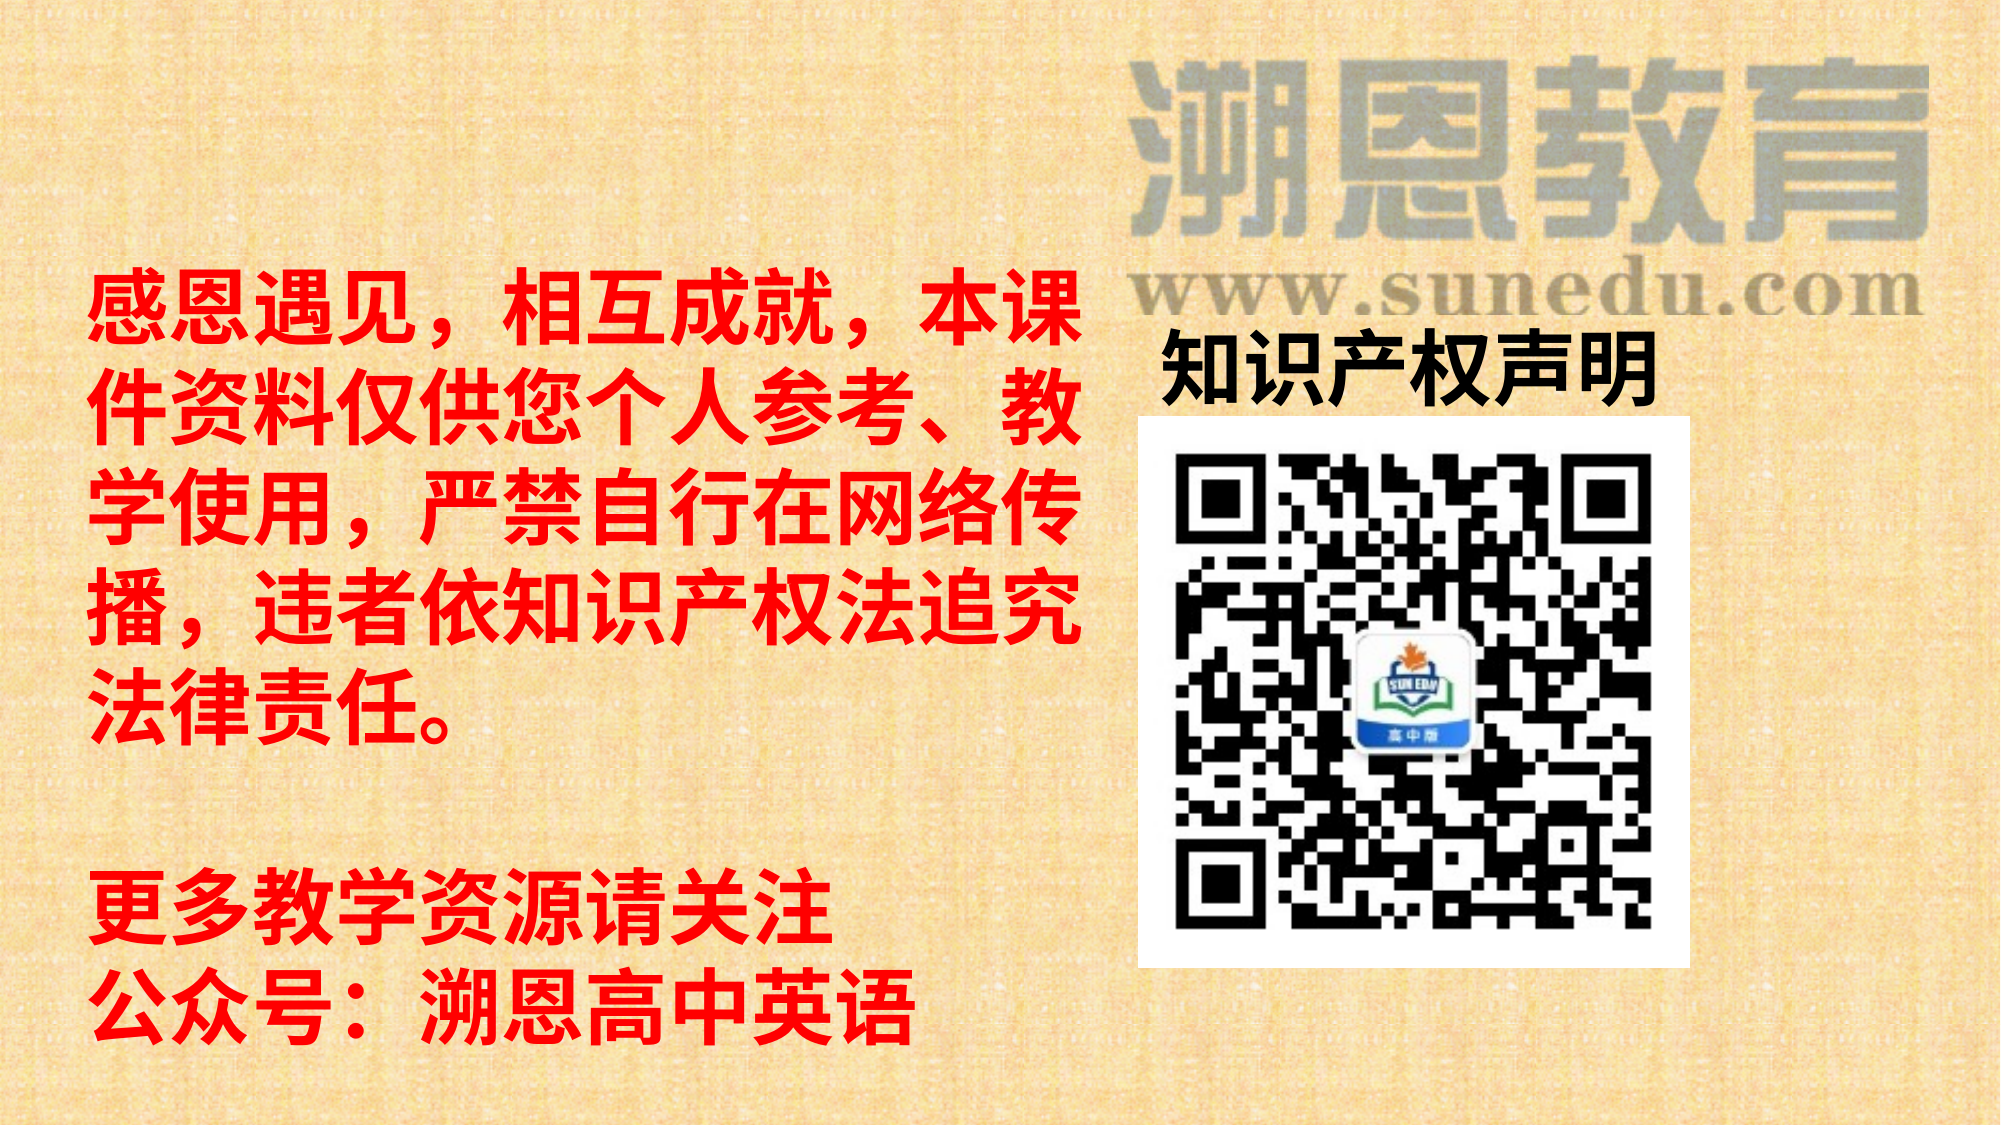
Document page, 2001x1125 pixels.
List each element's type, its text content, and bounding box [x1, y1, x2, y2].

text_box 感恩遇见，相互成就，本课件资料仅供您个人参考、教学使用，严禁自行在网络传播，违者依知识产权法追究法律责任。 更多教学资源请关注 公众号：溯恩高中英语 [70, 247, 1144, 1063]
text_box 知识产权声明 [1145, 315, 1737, 424]
picture [0, 0, 2001, 1125]
